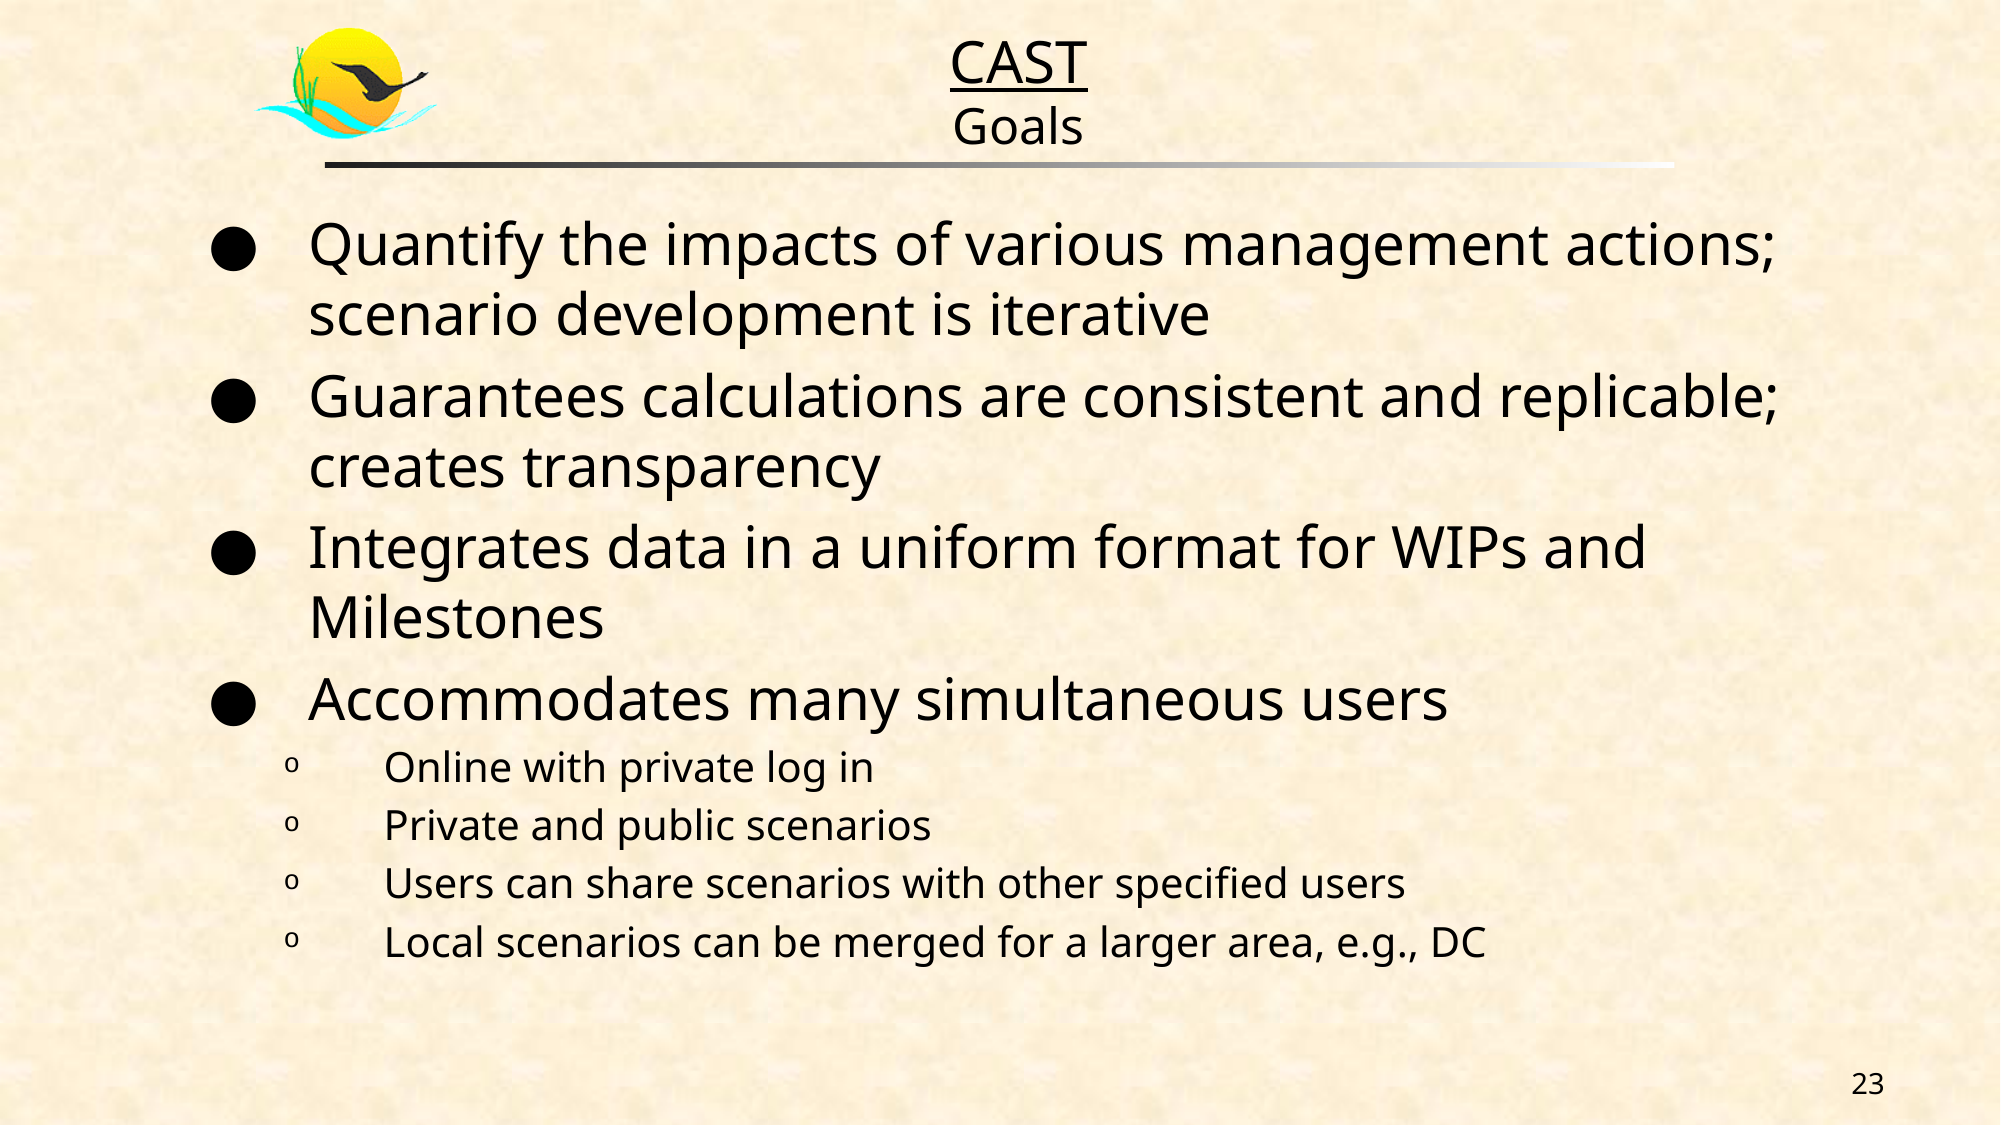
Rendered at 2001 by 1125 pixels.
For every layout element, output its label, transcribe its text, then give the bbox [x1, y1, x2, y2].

slide_number 23 [1483, 1037, 1901, 1113]
text_box Quantify the impacts of various management actions; scenario development is iterative Guarantees calculations are consistent and replicable; creates transparency Integrates data in a uniform format for WIPs and Milestones Accommodates many simultaneous users Online with private log in Private and public scenarios Users can share scenarios with other specified users Local scenarios can be merged for a larger area, e.g., DC [193, 199, 1832, 875]
picture [0, 0, 2001, 1125]
text_box [324, 162, 1675, 168]
title CAST Goals [424, 37, 1613, 162]
